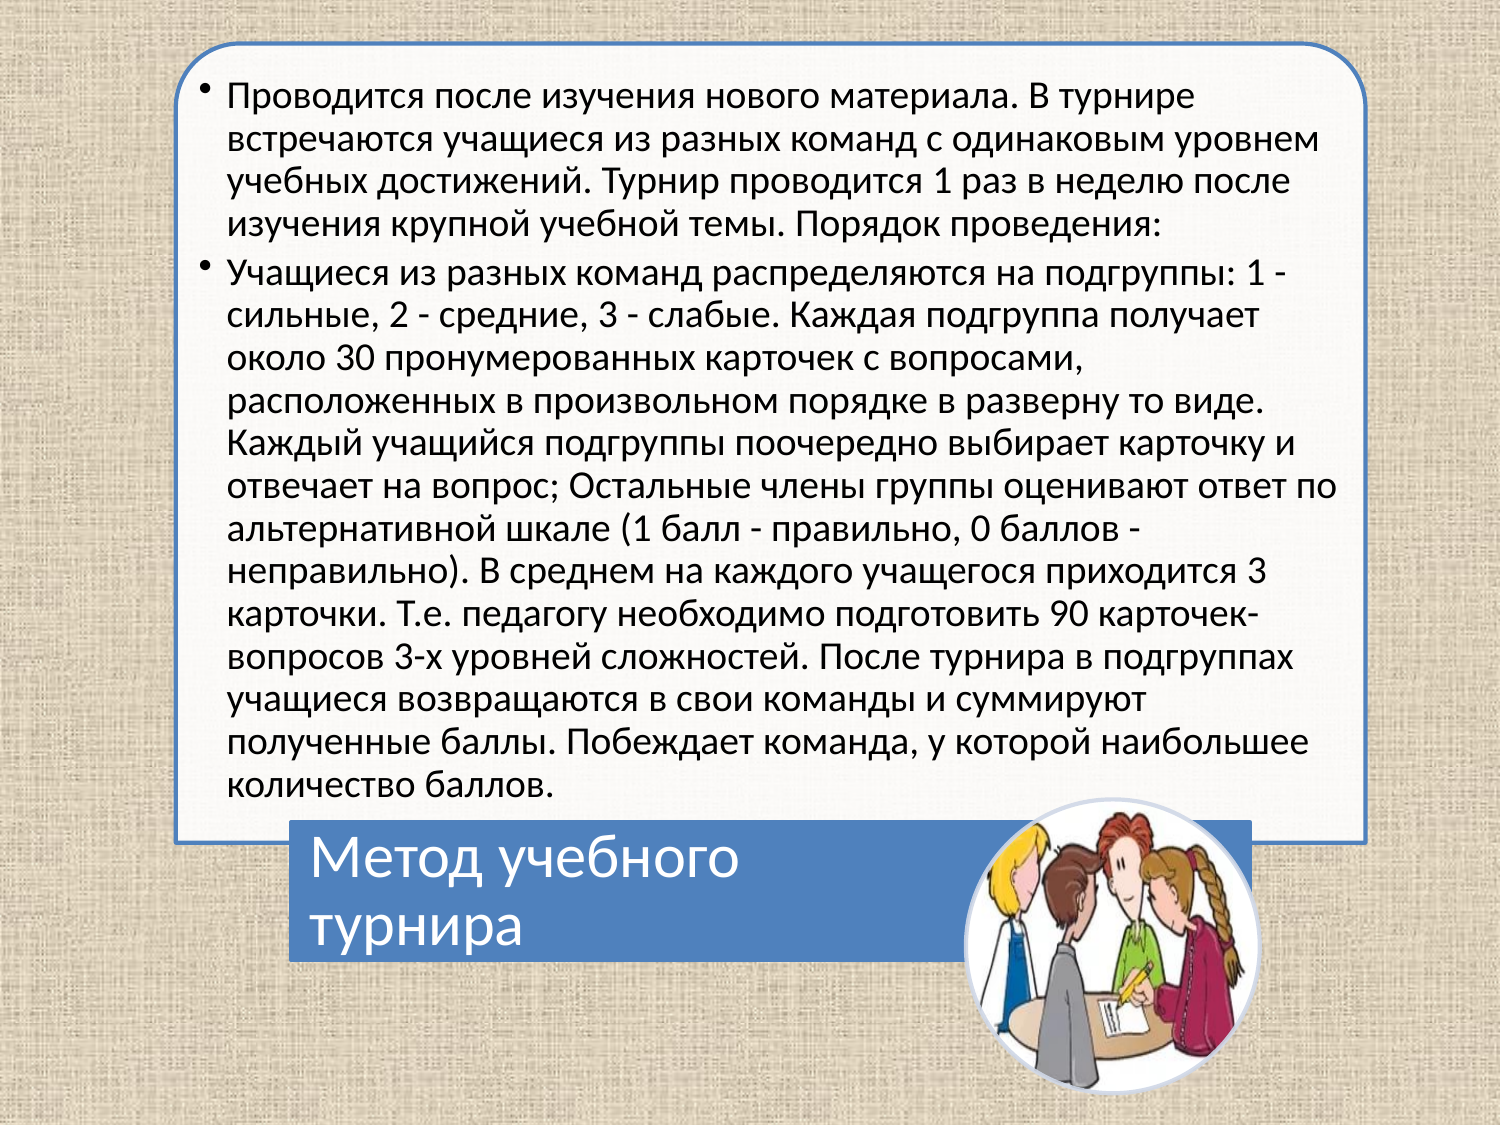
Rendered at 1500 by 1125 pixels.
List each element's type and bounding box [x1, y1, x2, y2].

text_box [41, 42, 1500, 1095]
picture [0, 0, 1500, 1125]
